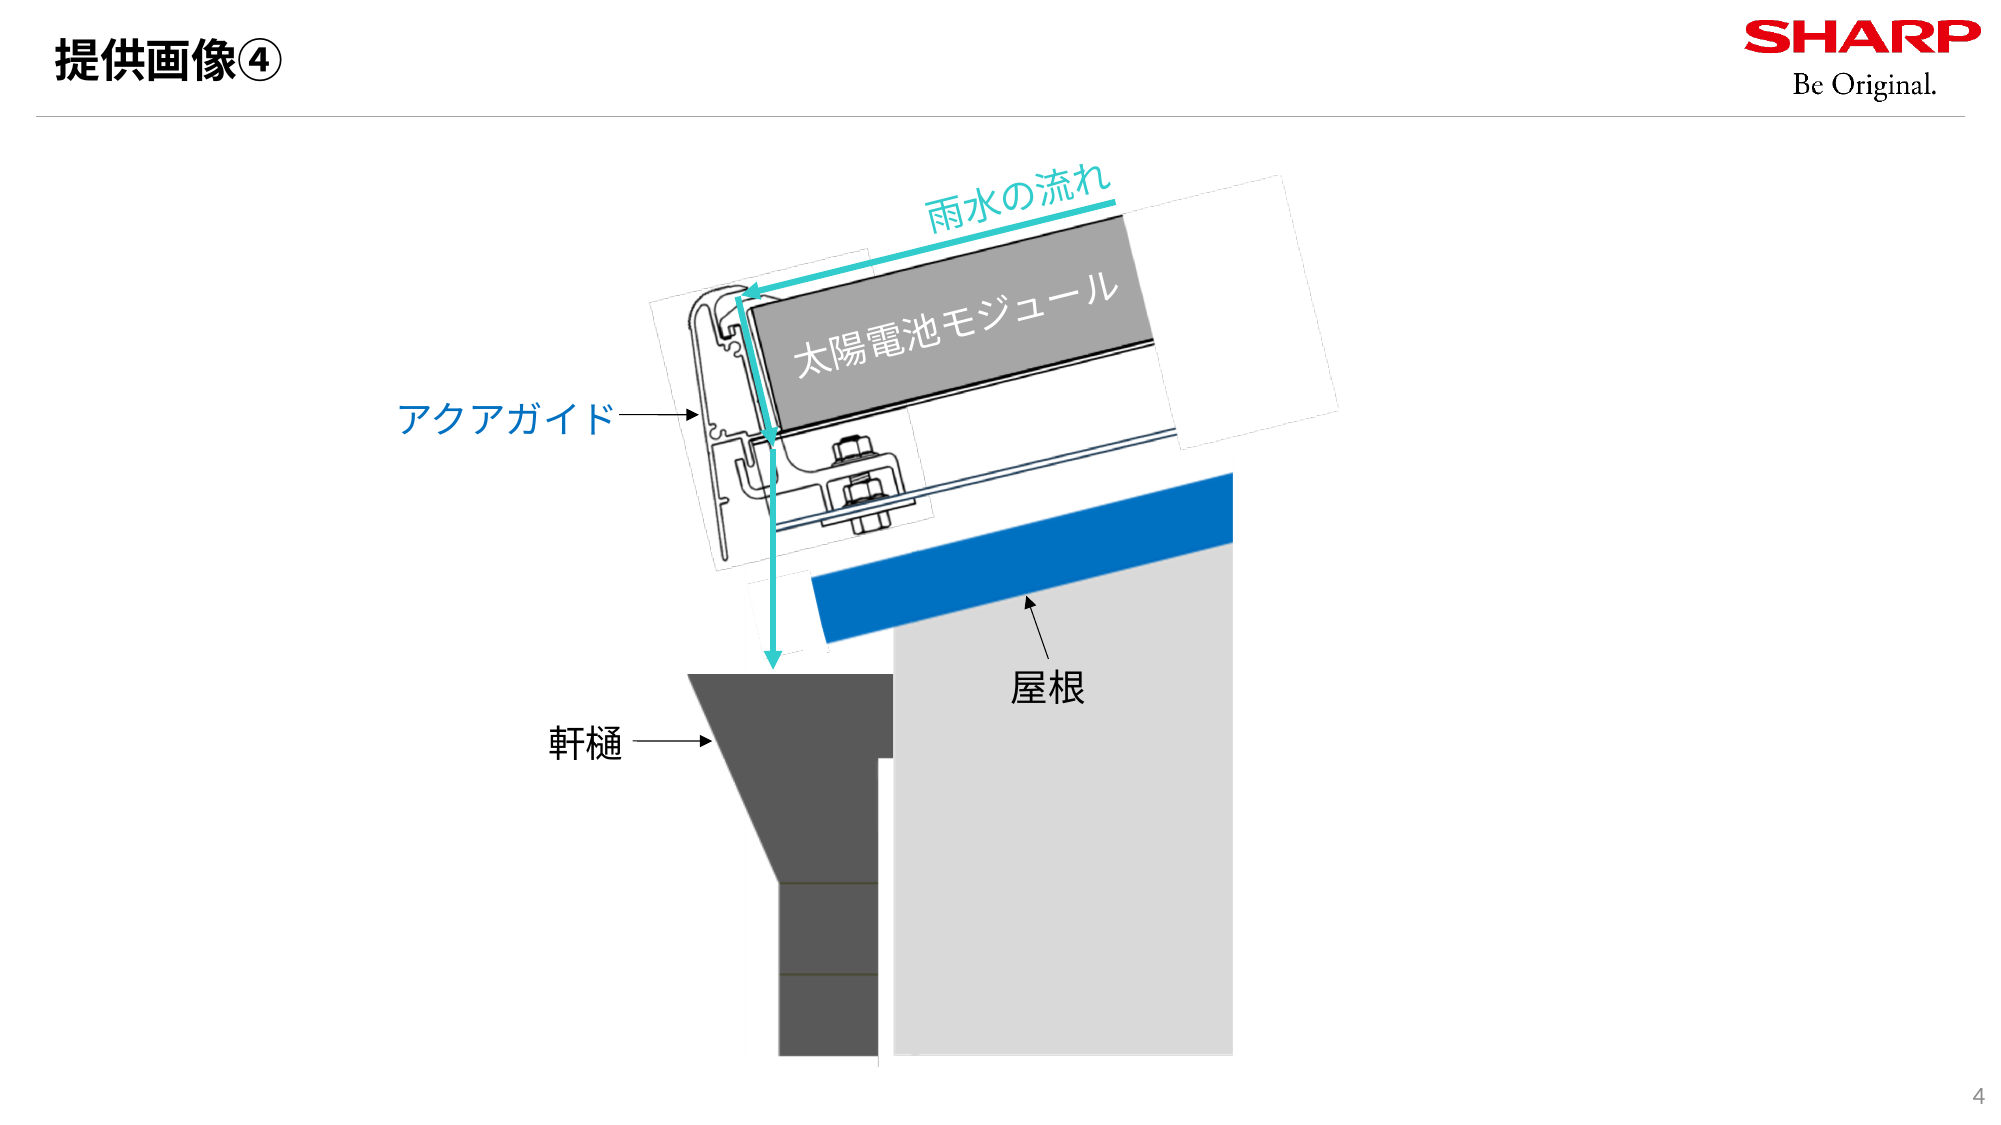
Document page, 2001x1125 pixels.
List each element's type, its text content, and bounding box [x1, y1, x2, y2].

text_box 雨水の流れ [905, 139, 1130, 194]
slide_number 4 [1550, 1065, 2000, 1125]
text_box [737, 296, 774, 447]
text_box アクアガイド [380, 388, 634, 448]
picture [1744, 18, 1981, 103]
picture [644, 172, 1347, 1067]
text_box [740, 201, 1116, 296]
text_box 提供画像④ [39, 24, 299, 95]
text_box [1028, 595, 1047, 660]
text_box 軒樋 [533, 712, 639, 773]
